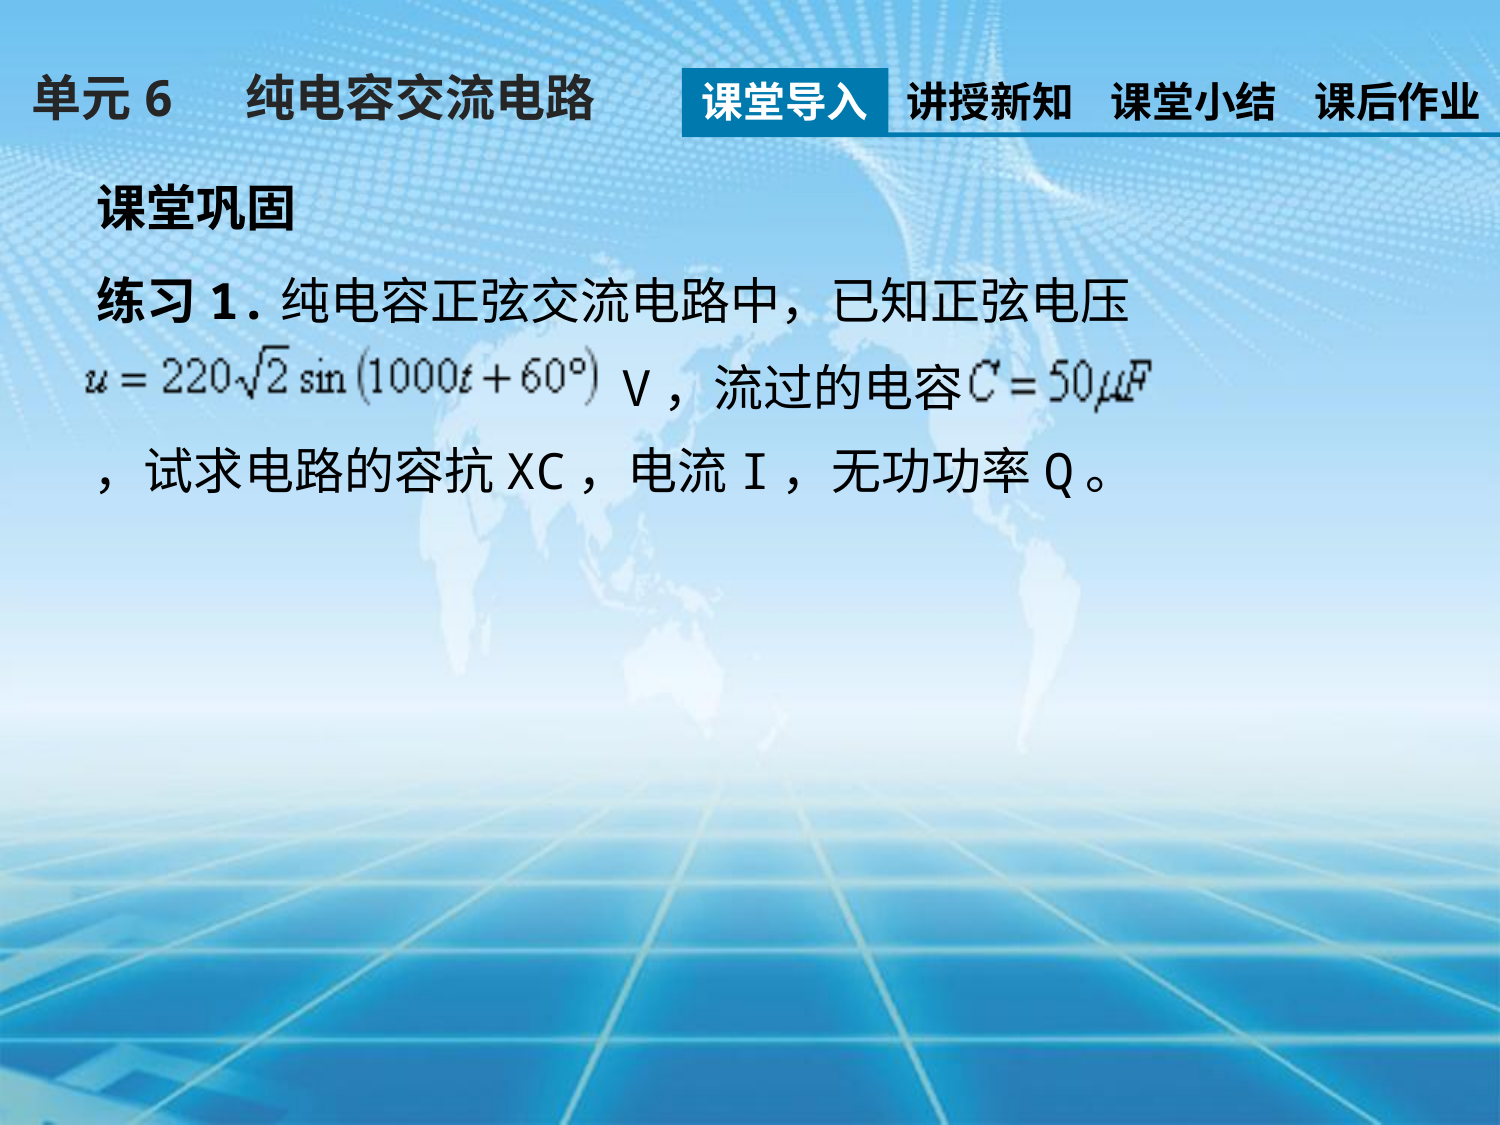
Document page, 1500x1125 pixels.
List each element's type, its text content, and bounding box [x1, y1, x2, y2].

text_box 课堂巩固 [81, 169, 582, 244]
text_box ，试求电路的容抗XC，电流I，无功功率Q。 [79, 401, 1421, 501]
picture [962, 350, 1170, 433]
picture [0, 0, 1500, 1125]
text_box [16, 59, 1500, 135]
text_box 练习1.纯电容正弦交流电路中，已知正弦电压 [81, 232, 1424, 334]
text_box V，流过的电容 [606, 319, 1500, 419]
